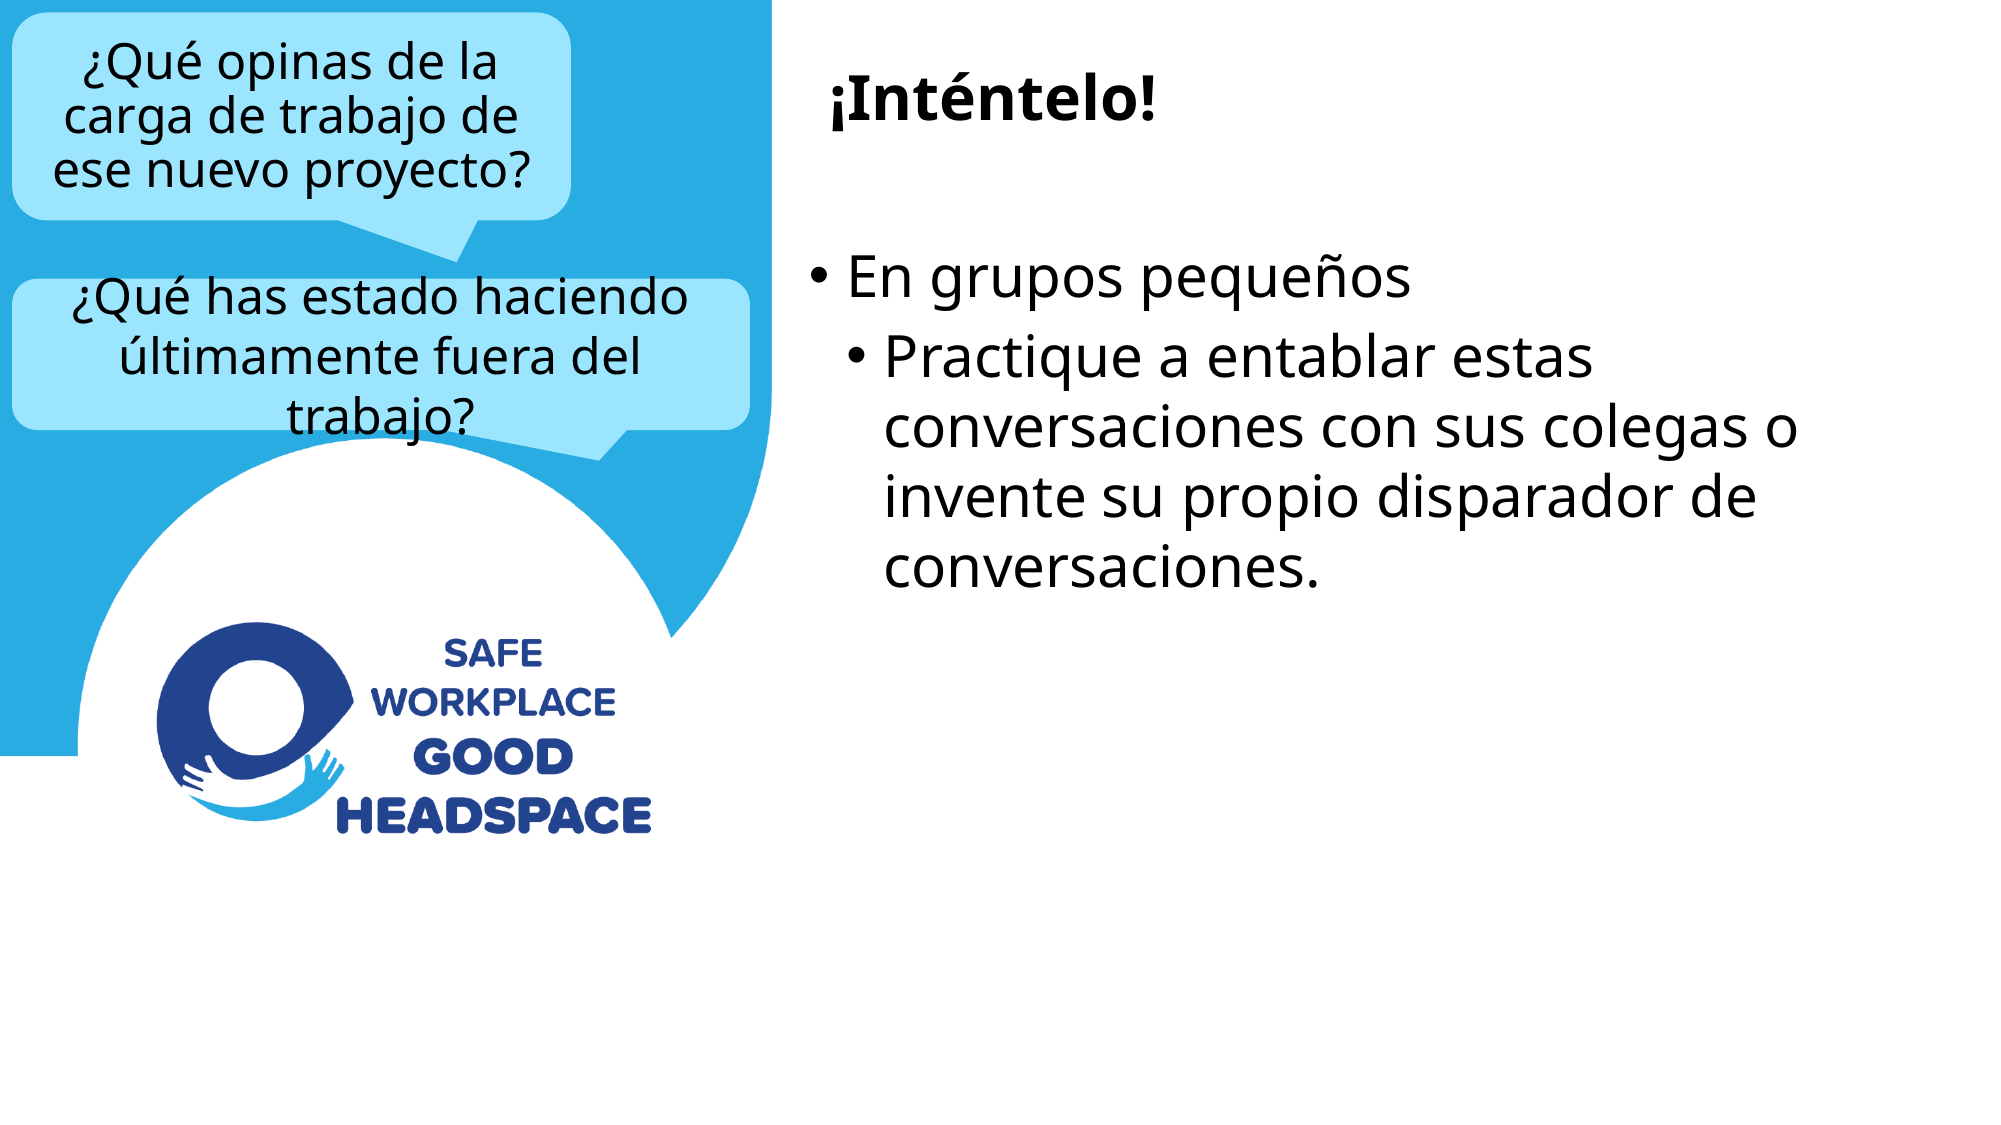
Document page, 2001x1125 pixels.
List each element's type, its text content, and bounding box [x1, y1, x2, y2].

list En grupos pequeños Practique a entablar estas conversaciones con sus colegas o invente su propio disparador de conversaciones. [793, 231, 1988, 710]
text_box ¿Qué opinas de la carga de trabajo de ese nuevo proyecto? [11, 11, 572, 264]
text_box ¿Qué has estado haciendo últimamente fuera del trabajo? [11, 277, 751, 462]
picture [0, 0, 2000, 1125]
title ¡Inténtelo! [814, 11, 1988, 188]
